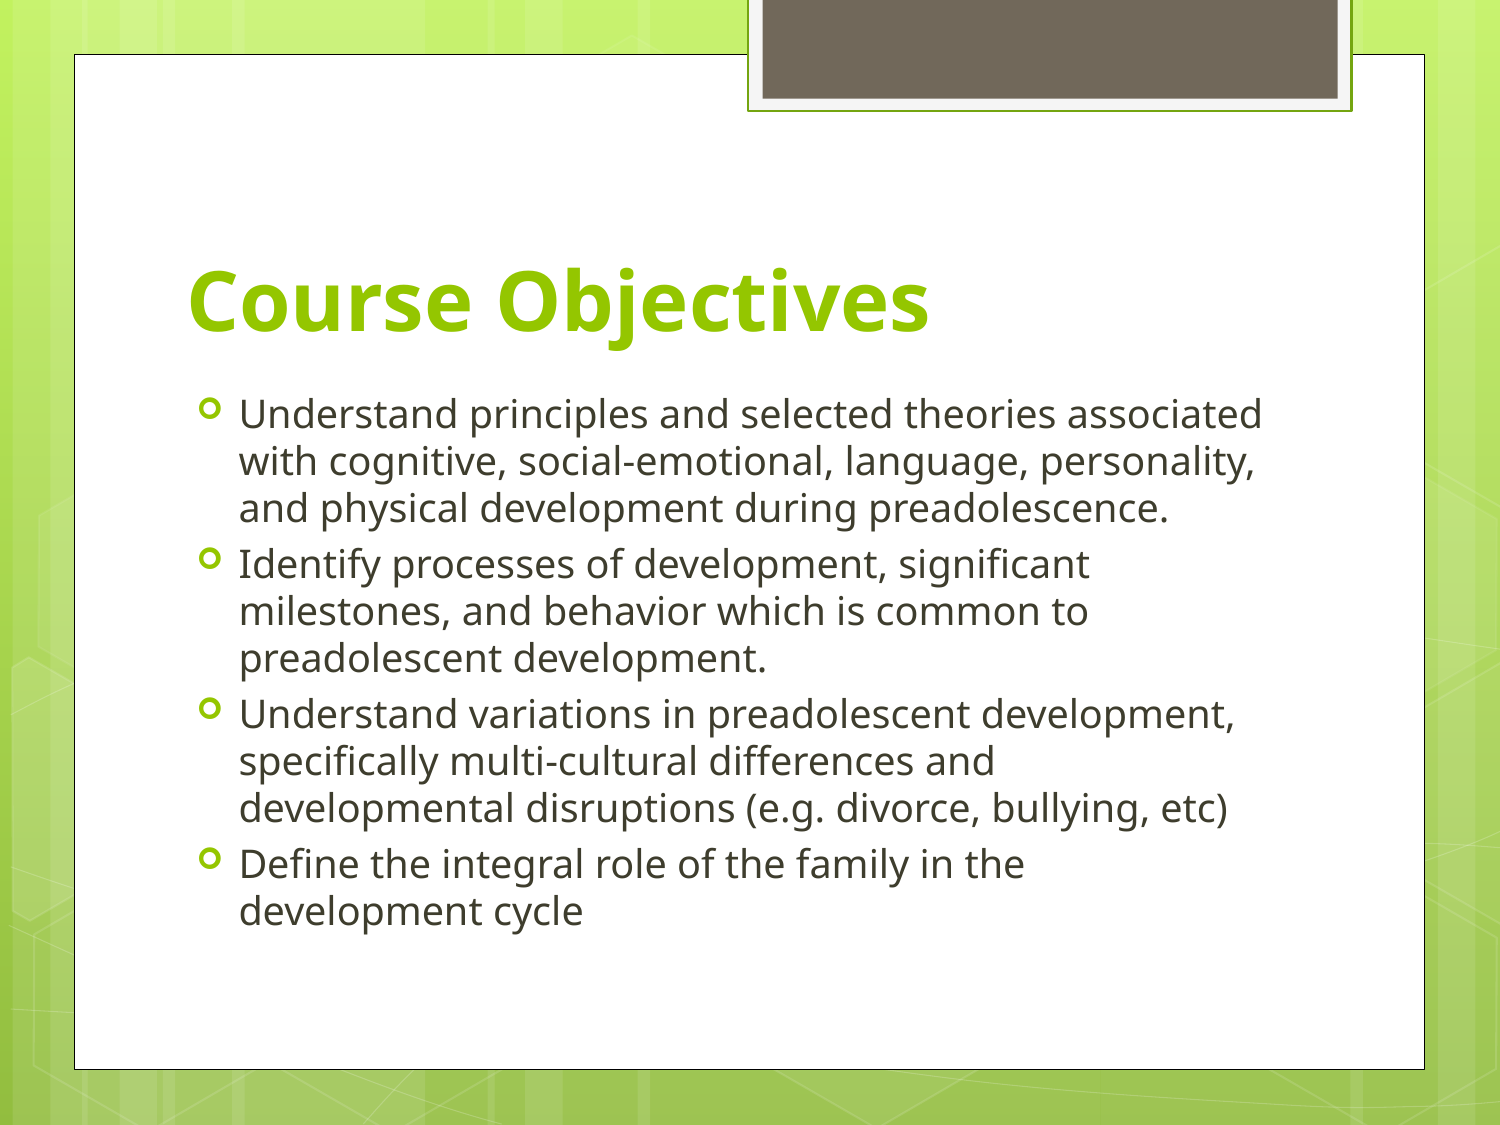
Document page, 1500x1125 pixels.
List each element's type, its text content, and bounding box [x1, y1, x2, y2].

list Understand principles and selected theories associated with cognitive, social-emotional, language, personality, and physical development during preadolescence. Identify processes of development, significant milestones, and behavior which is common to preadolescent development. Understand variations in preadolescent development, specifically multi-cultural differences and developmental disruptions (e.g. divorce, bullying, etc) Define the integral role of the family in the development cycle [171, 381, 1283, 957]
title Course Objectives [171, 168, 1324, 357]
